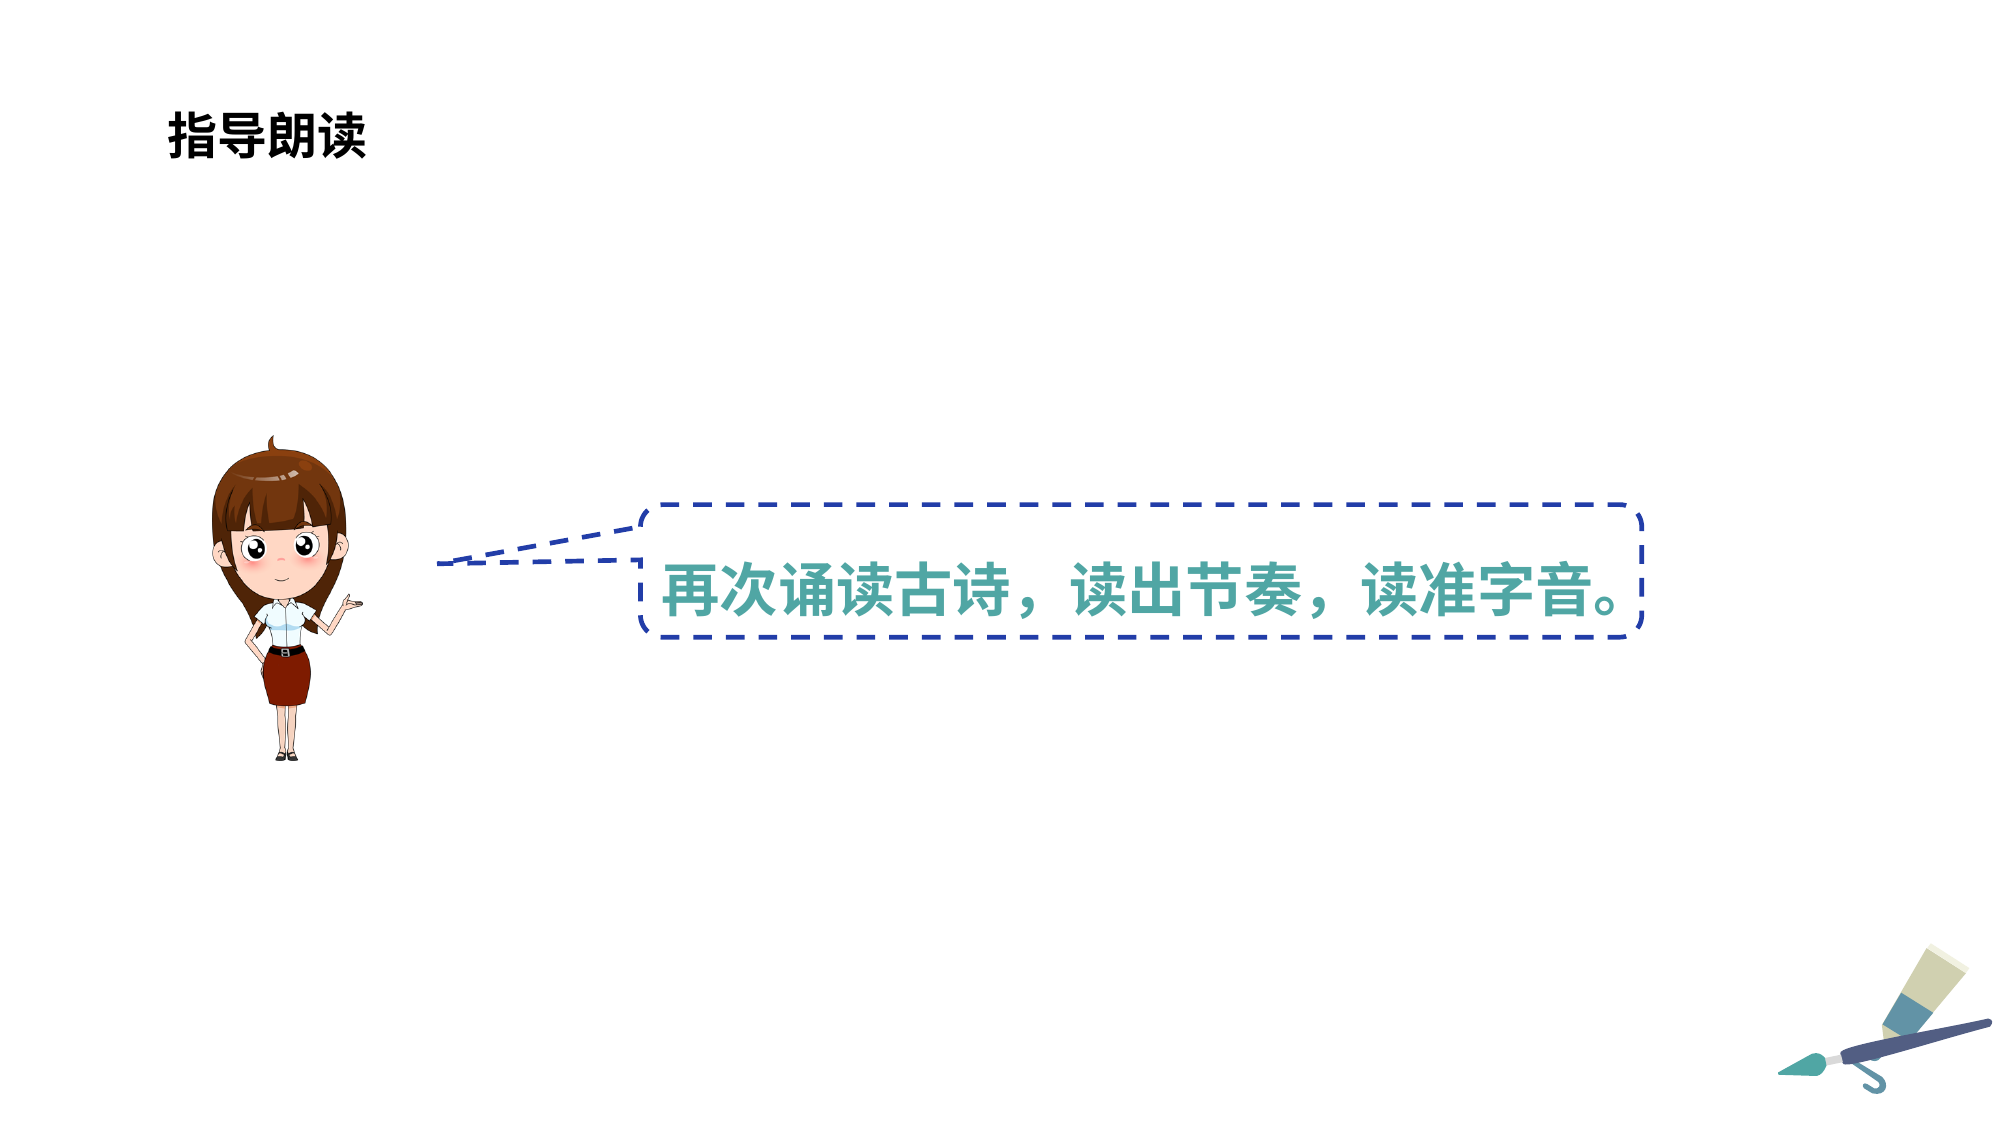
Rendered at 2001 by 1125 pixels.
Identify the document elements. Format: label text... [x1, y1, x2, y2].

text_box 指导朗读 [152, 97, 383, 172]
picture [124, 435, 450, 766]
text_box 再次诵读古诗，读出节奏，读准字音。 [450, 503, 1643, 639]
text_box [1811, 945, 1974, 1125]
